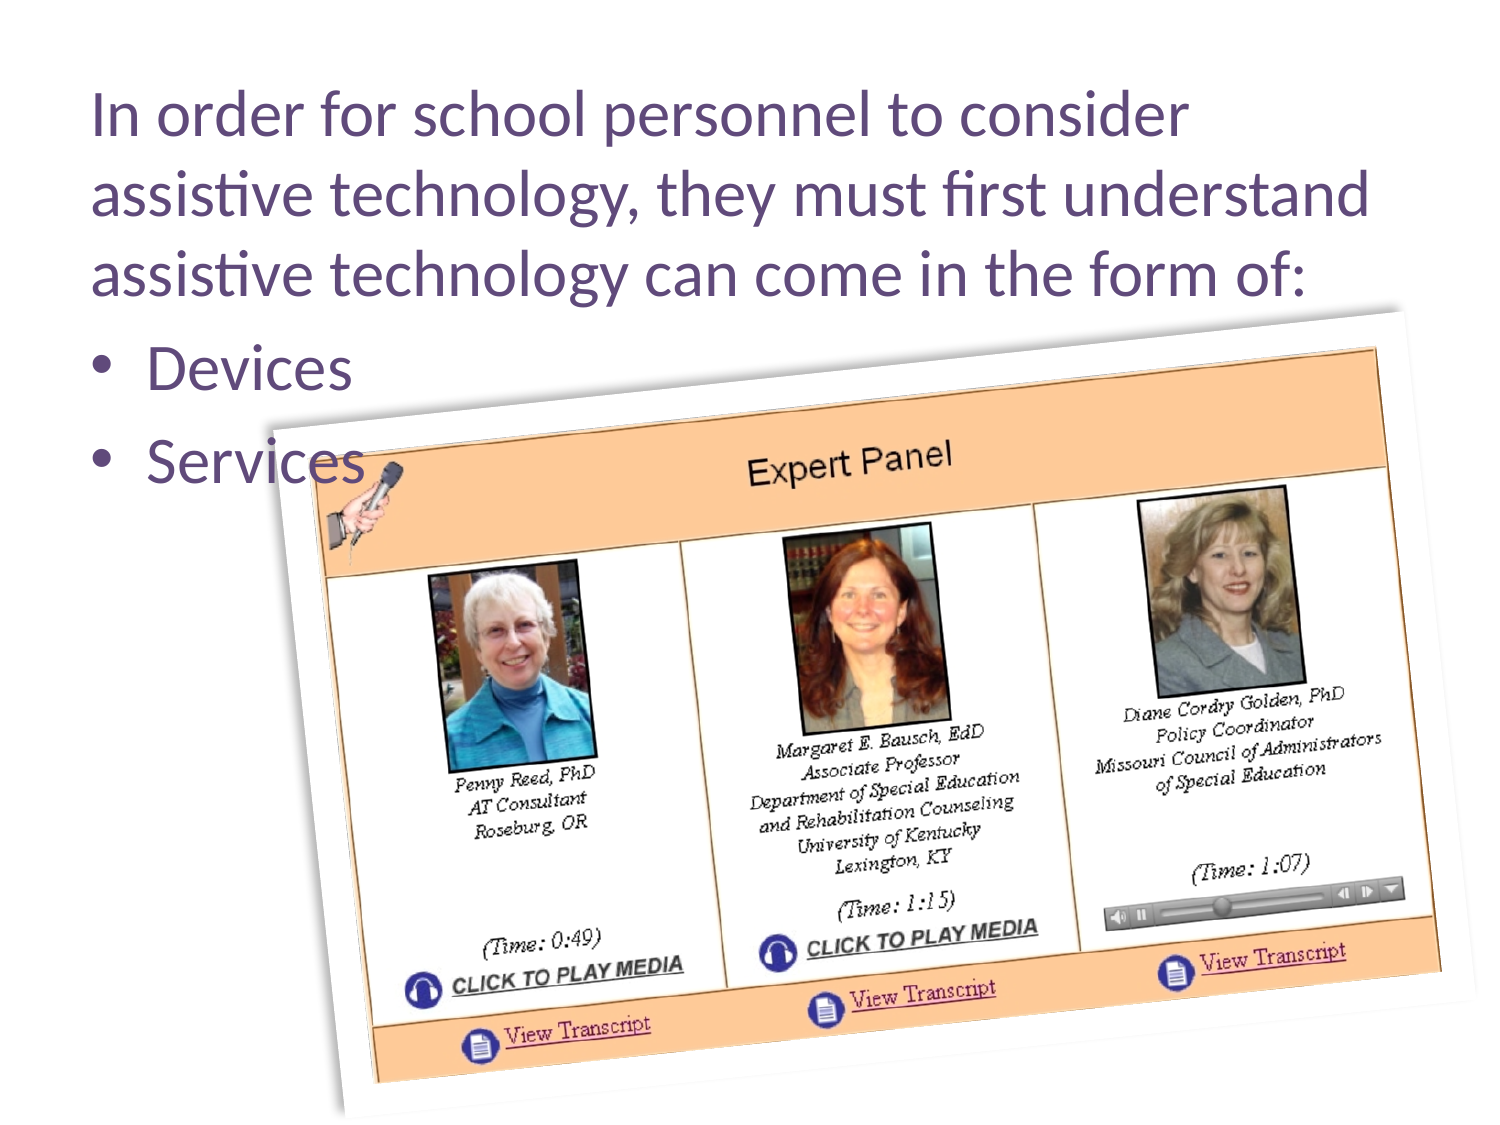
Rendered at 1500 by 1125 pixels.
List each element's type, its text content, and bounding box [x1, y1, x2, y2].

list In order for school personnel to consider assistive technology, they must first understand assistive technology can come in the form of: Devices Services [75, 62, 1425, 805]
picture [337, 399, 1441, 1083]
